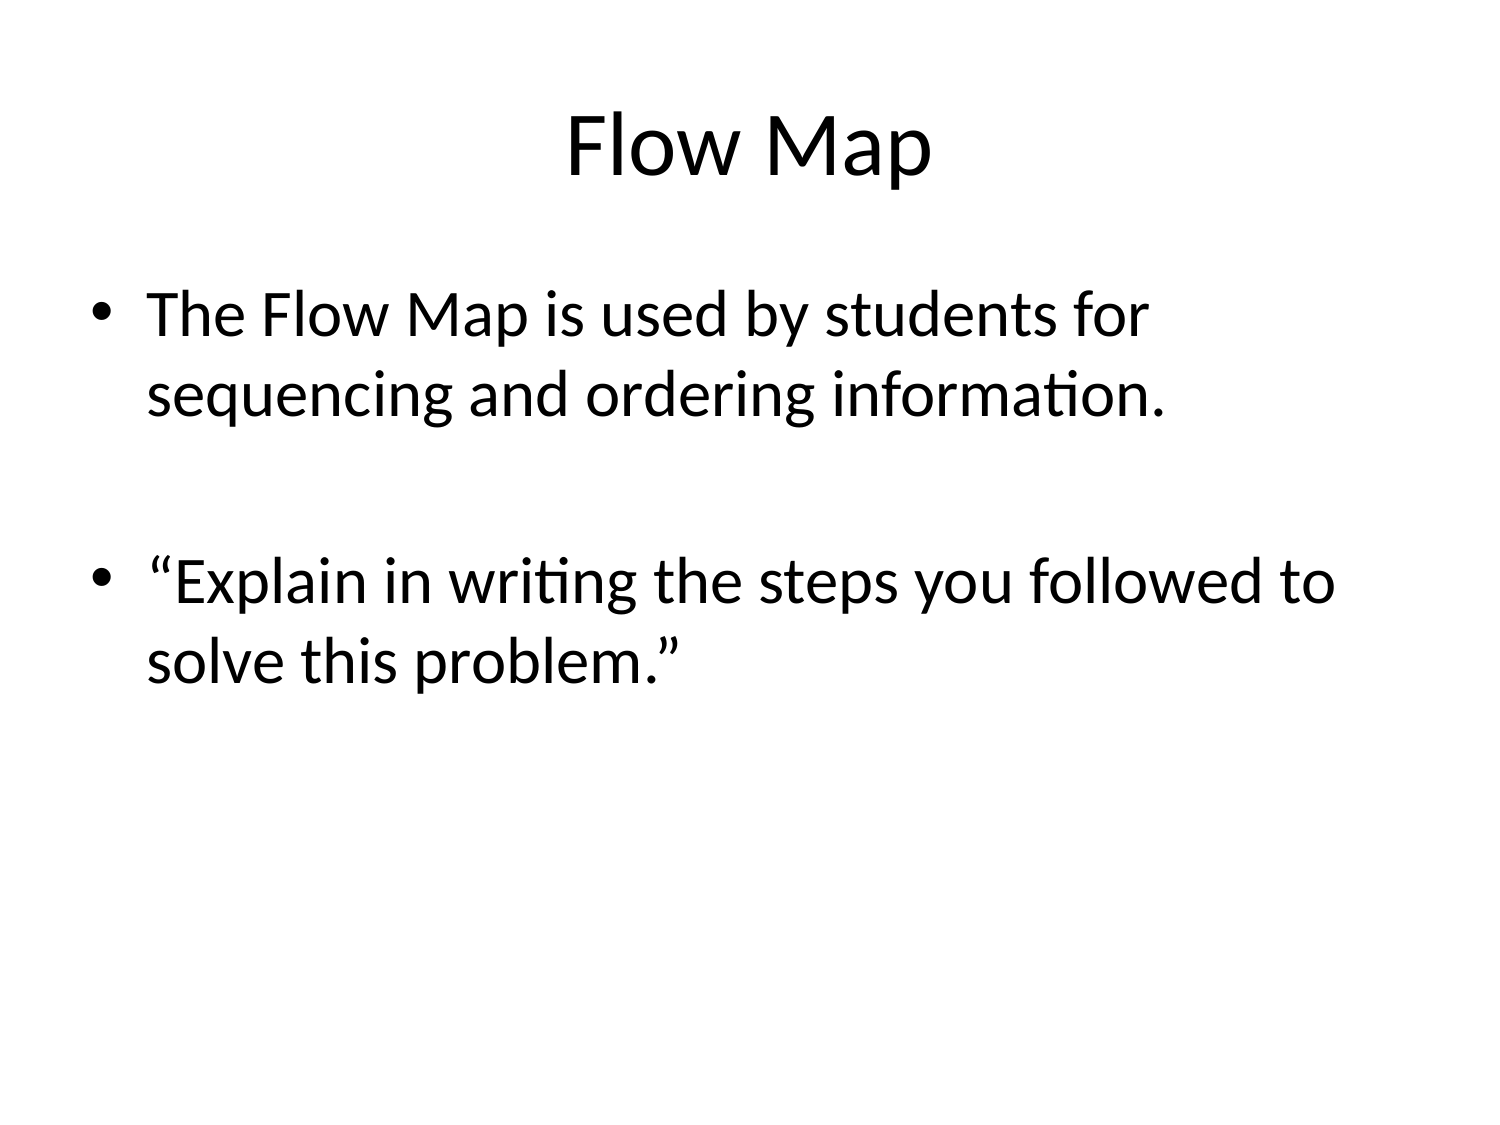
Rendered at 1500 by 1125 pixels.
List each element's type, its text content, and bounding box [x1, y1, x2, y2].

list The Flow Map is used by students for sequencing and ordering information. “Explain in writing the steps you followed to solve this problem.” [75, 262, 1425, 1005]
title Flow Map [75, 45, 1425, 233]
